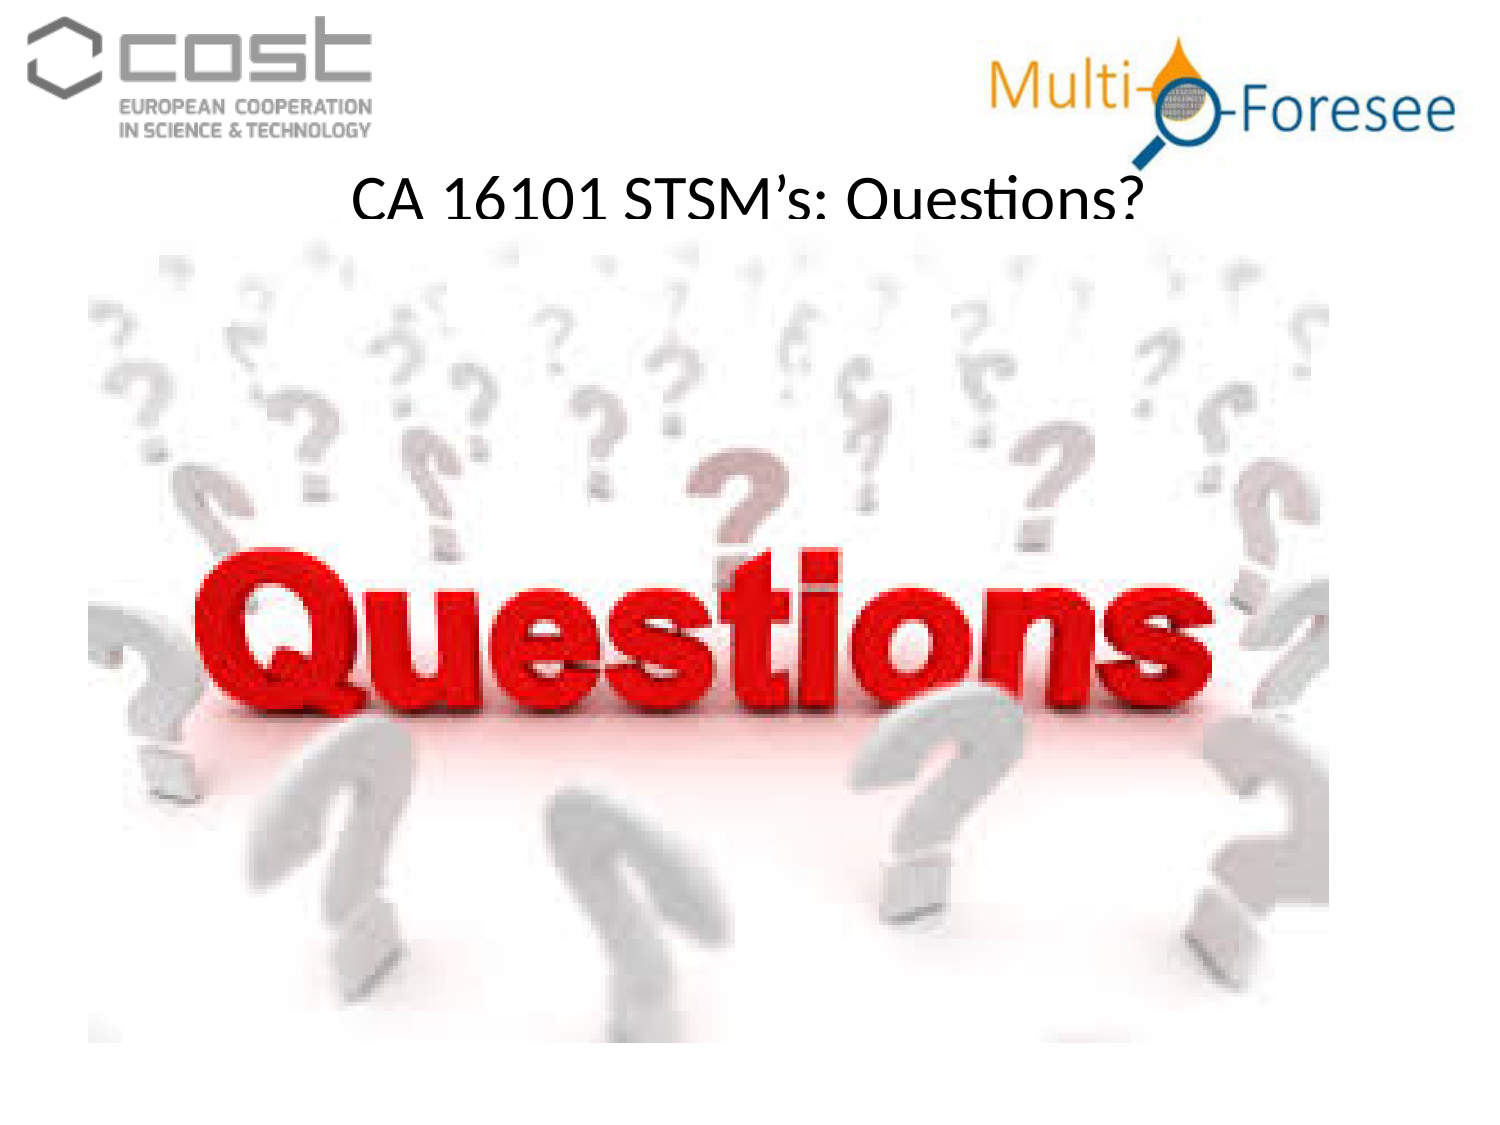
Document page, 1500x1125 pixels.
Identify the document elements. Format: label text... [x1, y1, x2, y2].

text_box CA 16101 STSM’s: Questions? [336, 147, 1164, 218]
picture [27, 16, 372, 142]
picture [88, 219, 1329, 1043]
picture [976, 16, 1481, 188]
